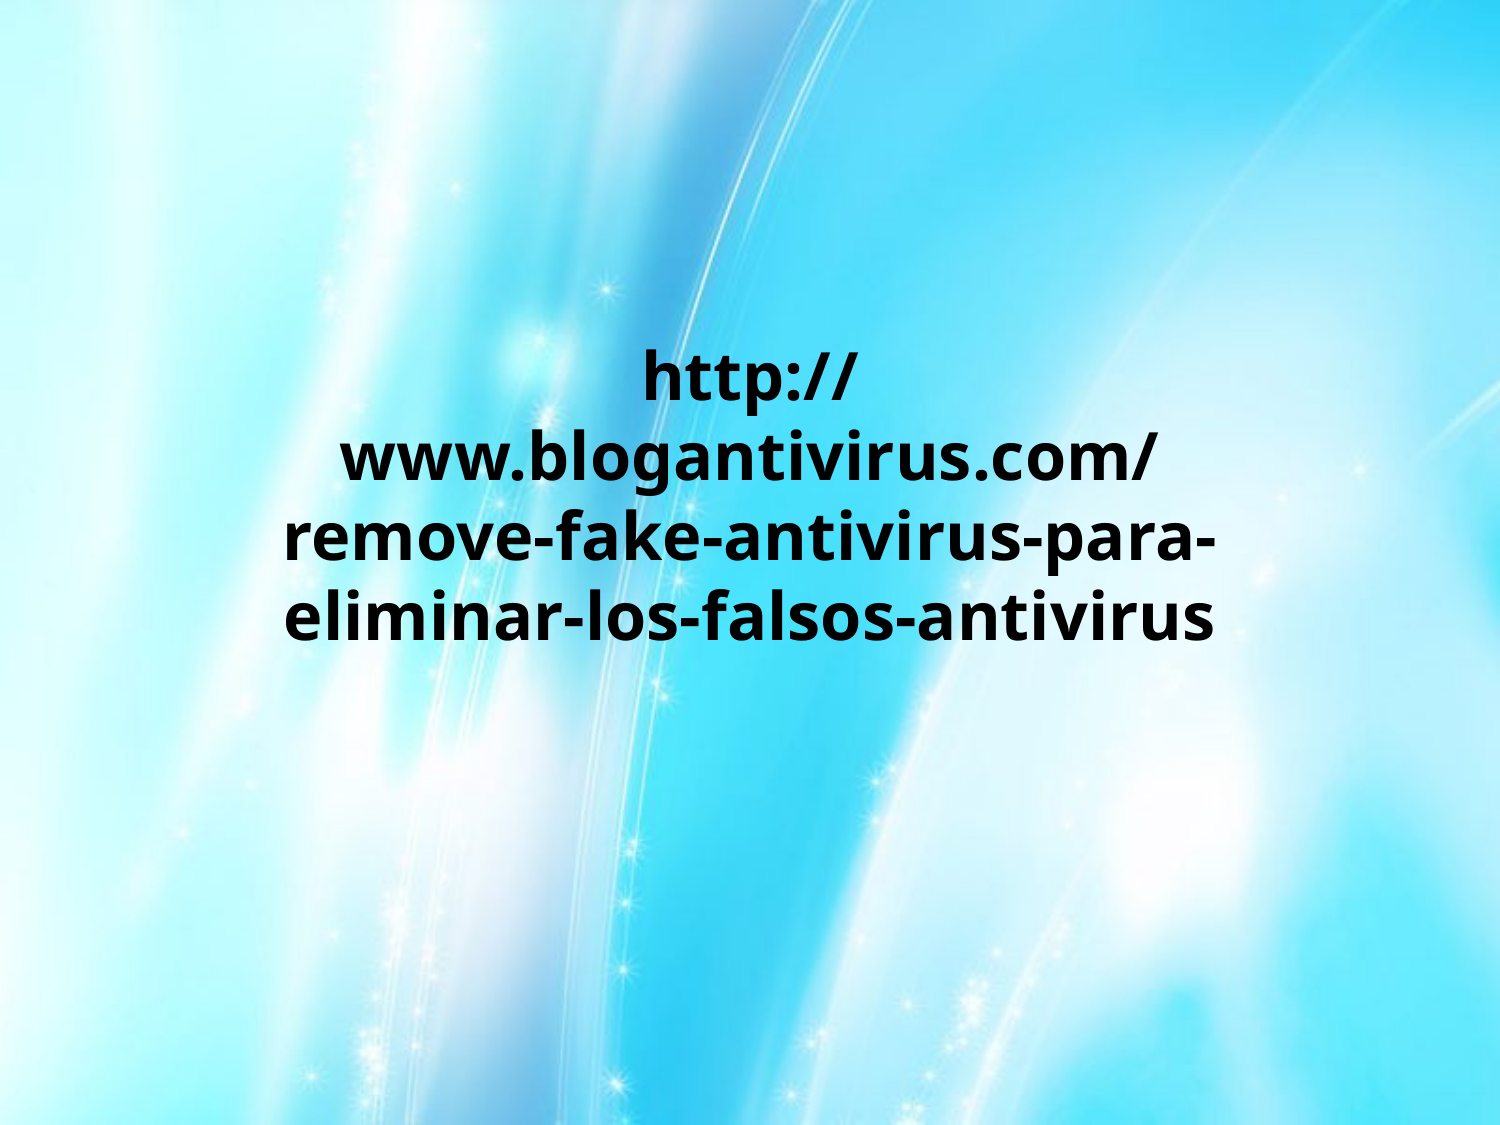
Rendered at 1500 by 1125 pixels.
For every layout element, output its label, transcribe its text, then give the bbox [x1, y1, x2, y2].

picture [0, 0, 1500, 1125]
subtitle http://www.blogantivirus.com/remove-fake-antivirus-para-eliminar-los-falsos-antivirus [225, 326, 1275, 752]
